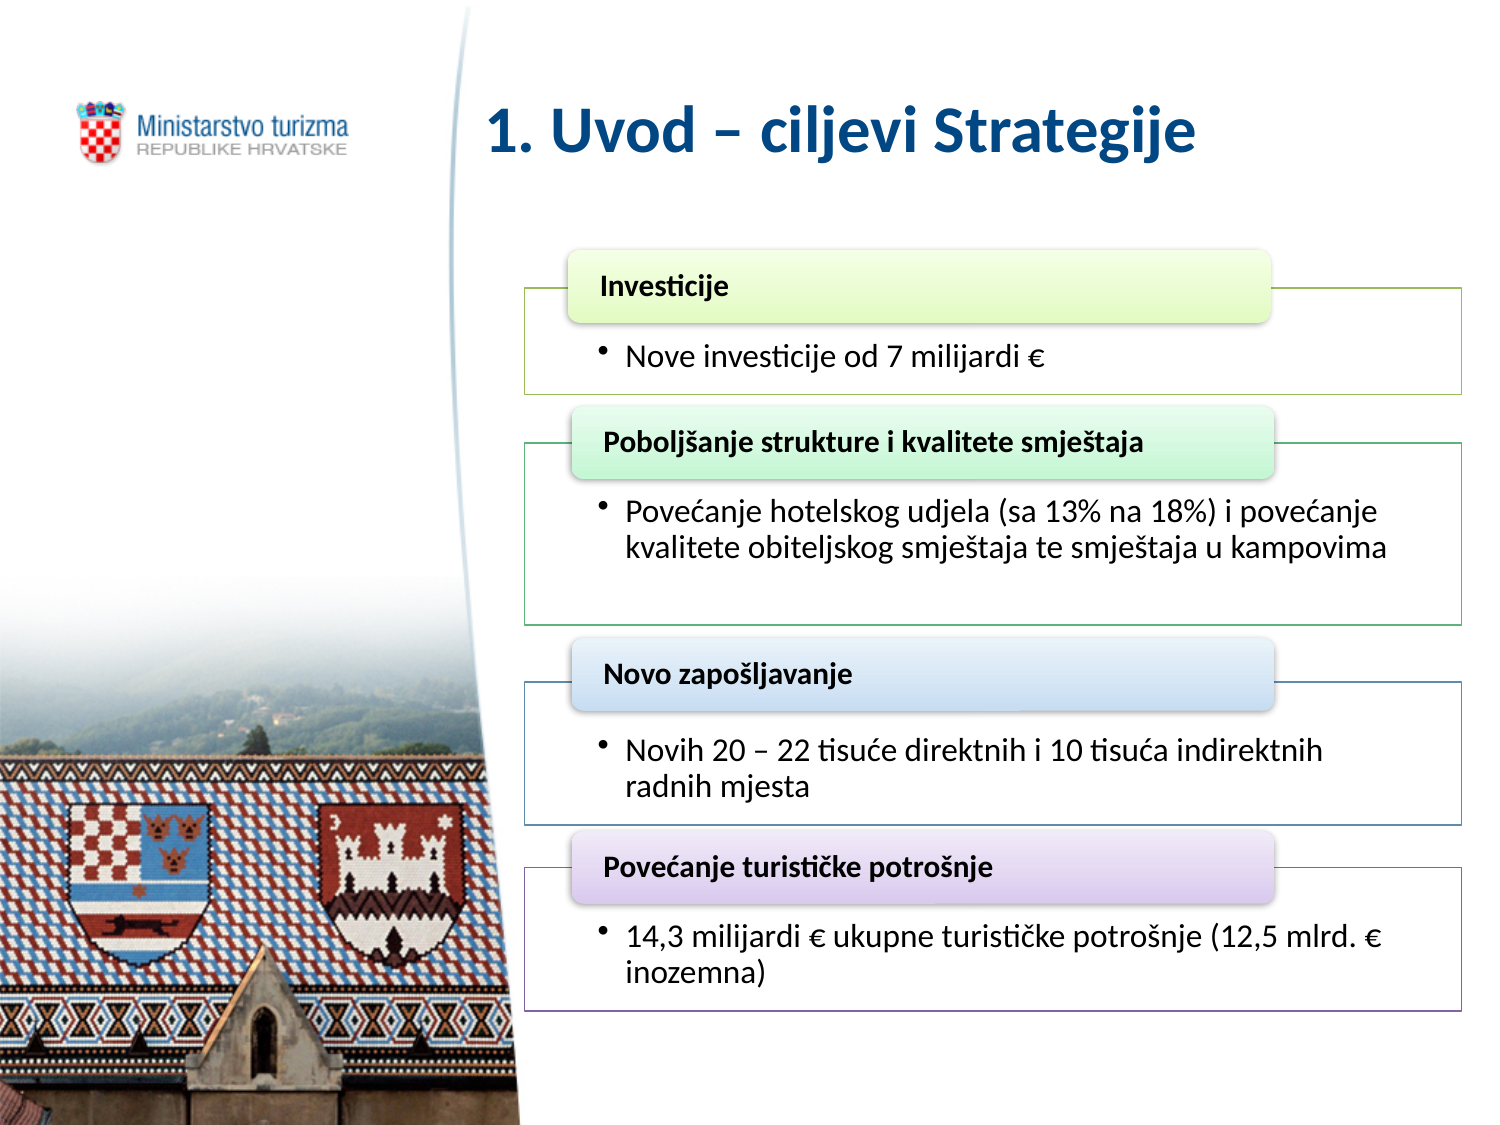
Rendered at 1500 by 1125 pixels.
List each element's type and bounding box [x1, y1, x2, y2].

text_box [524, 235, 1462, 1026]
picture [0, 3, 1500, 1125]
